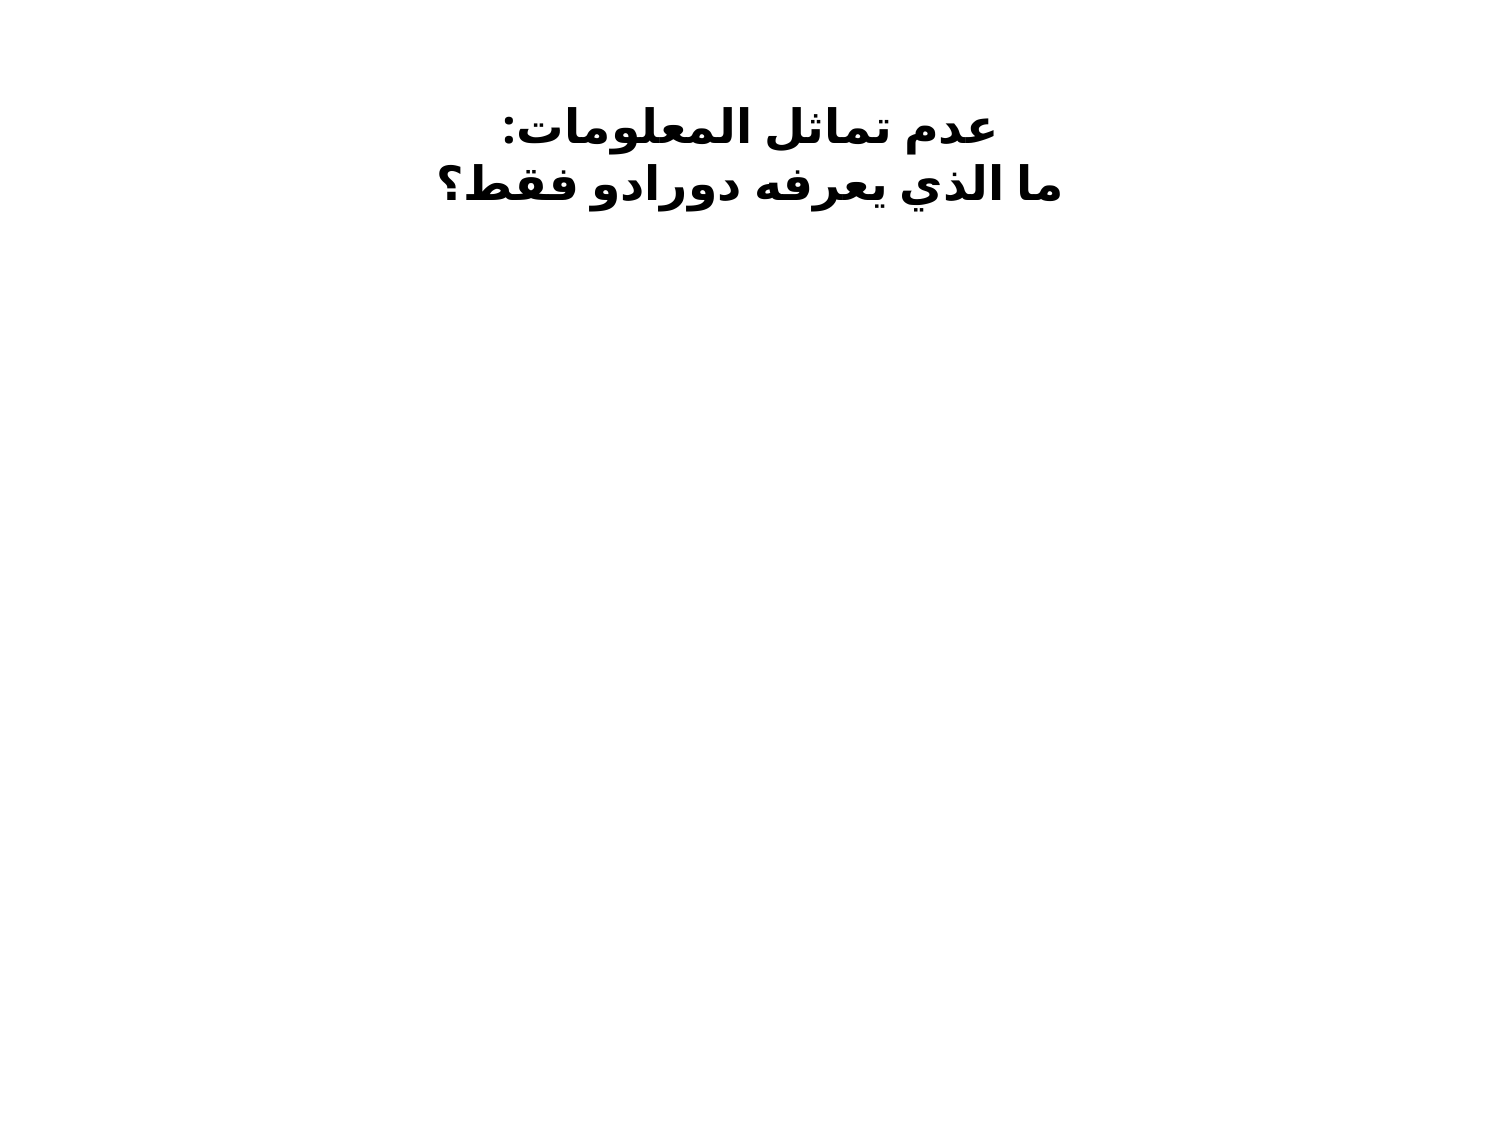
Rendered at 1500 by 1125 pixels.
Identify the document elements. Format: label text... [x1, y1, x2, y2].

title عدم تماثل المعلومات: ما الذي يعرفه دورادو فقط؟ [75, 87, 1425, 275]
